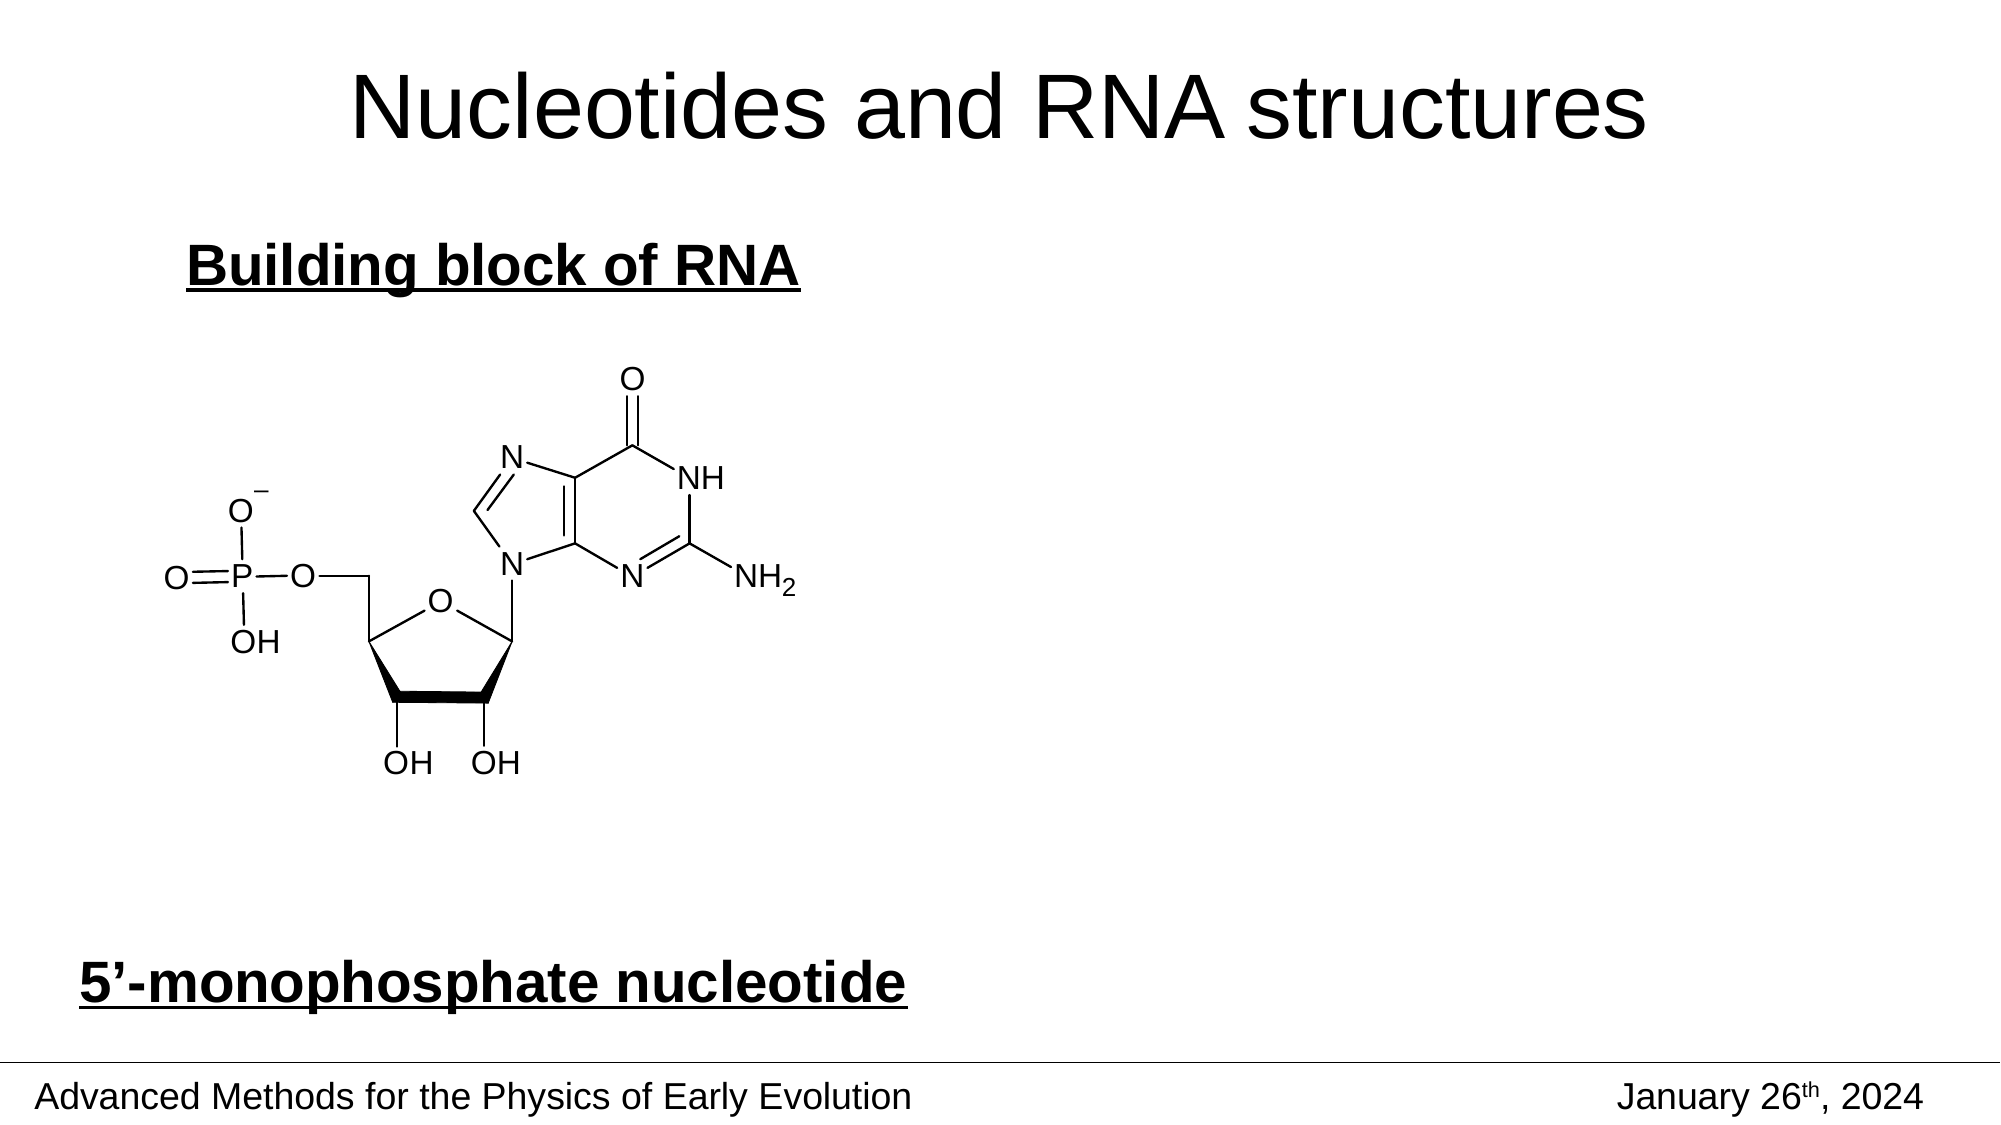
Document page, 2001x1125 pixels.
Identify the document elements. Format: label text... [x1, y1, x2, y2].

title Nucleotides and RNA structures [137, 0, 1863, 218]
text_box 5’-monophosphate nucleotide [64, 936, 923, 1022]
text_box January 26th, 2024 [1602, 1064, 1939, 1125]
text_box Advanced Methods for the Physics of Early Evolution [19, 1064, 928, 1125]
text_box Building block of RNA [171, 219, 816, 305]
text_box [158, 360, 798, 784]
